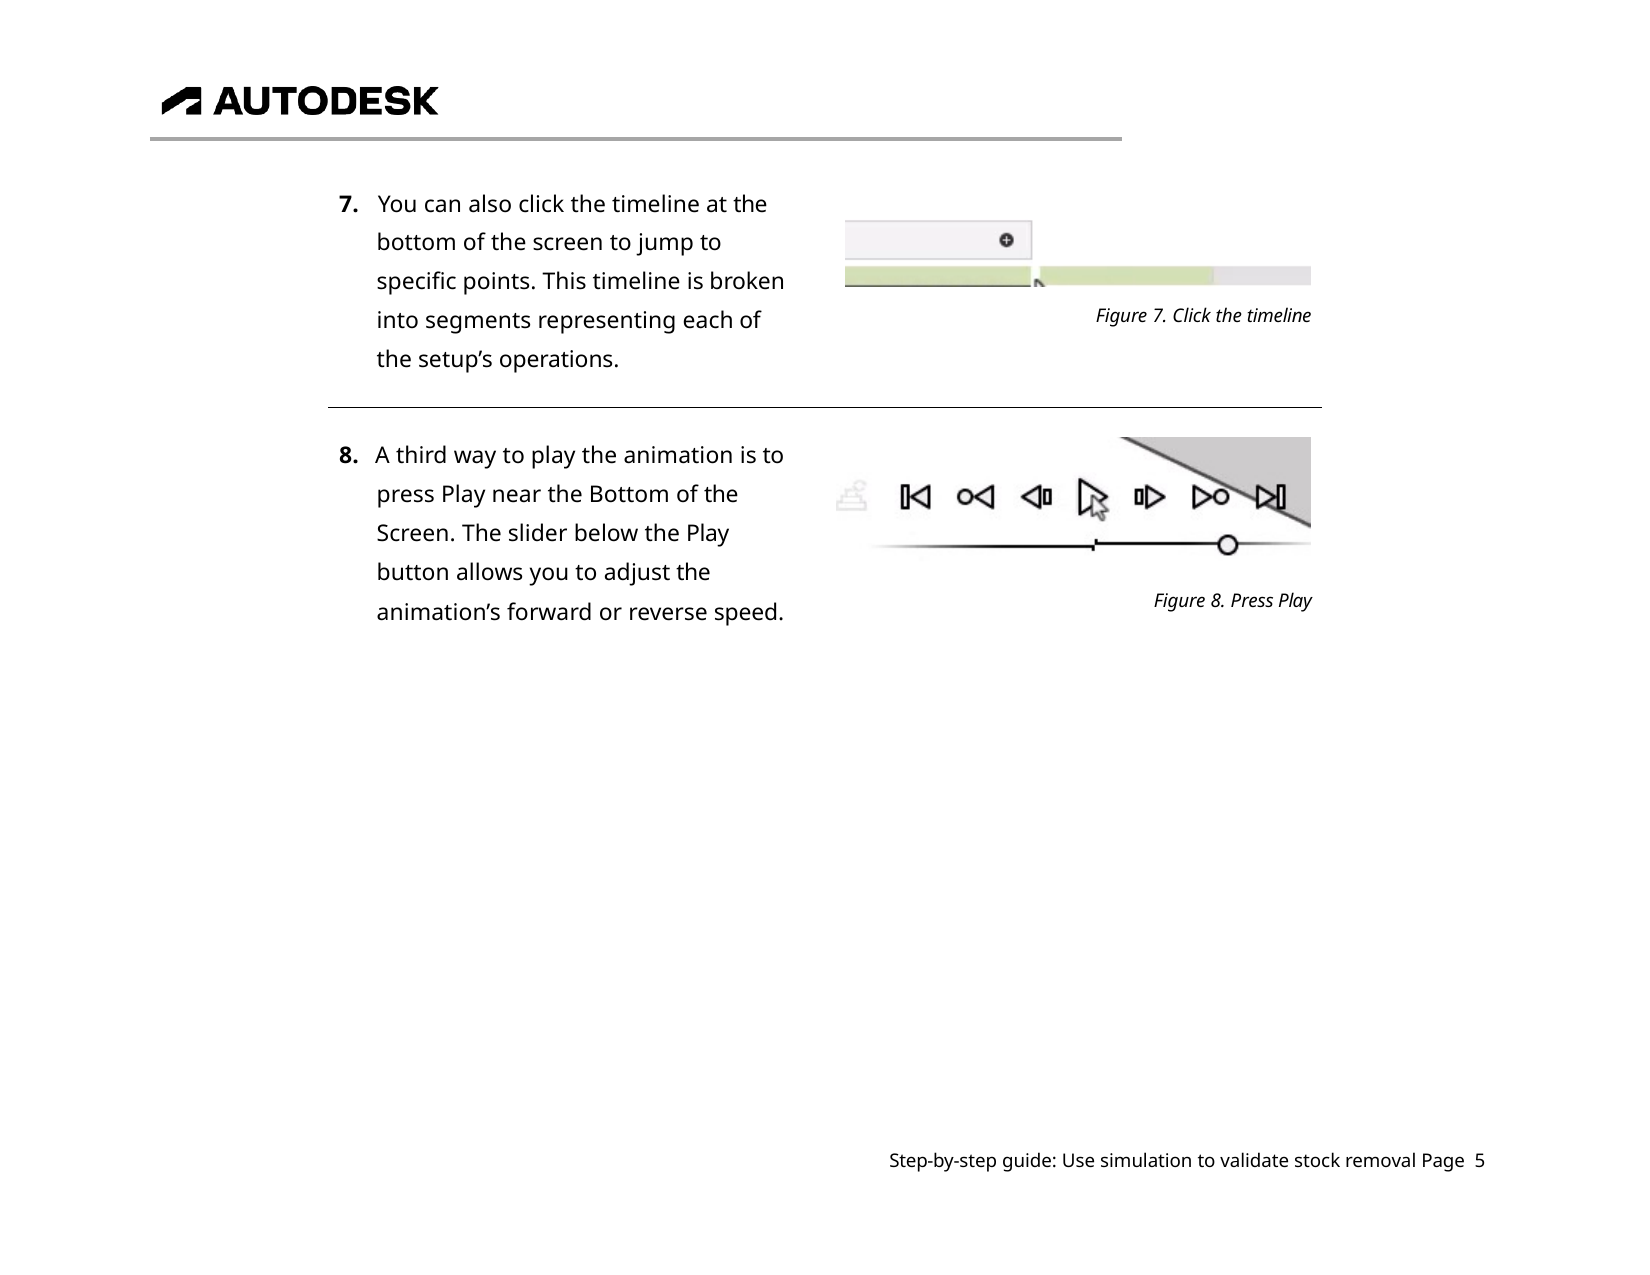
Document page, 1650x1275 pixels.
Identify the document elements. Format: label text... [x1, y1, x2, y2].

slide_number Step-by-step guide: Use simulation to validate stock removal Page 3 [887, 1145, 1509, 1275]
table_cell Figure 8. Press Play [804, 408, 1322, 627]
table_header Figure 7. Click the timeline [804, 187, 1322, 407]
picture [844, 219, 1311, 287]
table_header 7. You can also click the timeline at the bottom of the screen to jump to specific points. This timeline is broken into segments representing each of the setup’s operations. [328, 187, 804, 407]
table_cell 8. A third way to play the animation is to press Play near the Bottom of the Screen. The slider below the Play button allows you to adjust the animation’s forward or reverse speed. [328, 408, 804, 627]
picture [161, 86, 439, 115]
picture [836, 437, 1311, 564]
